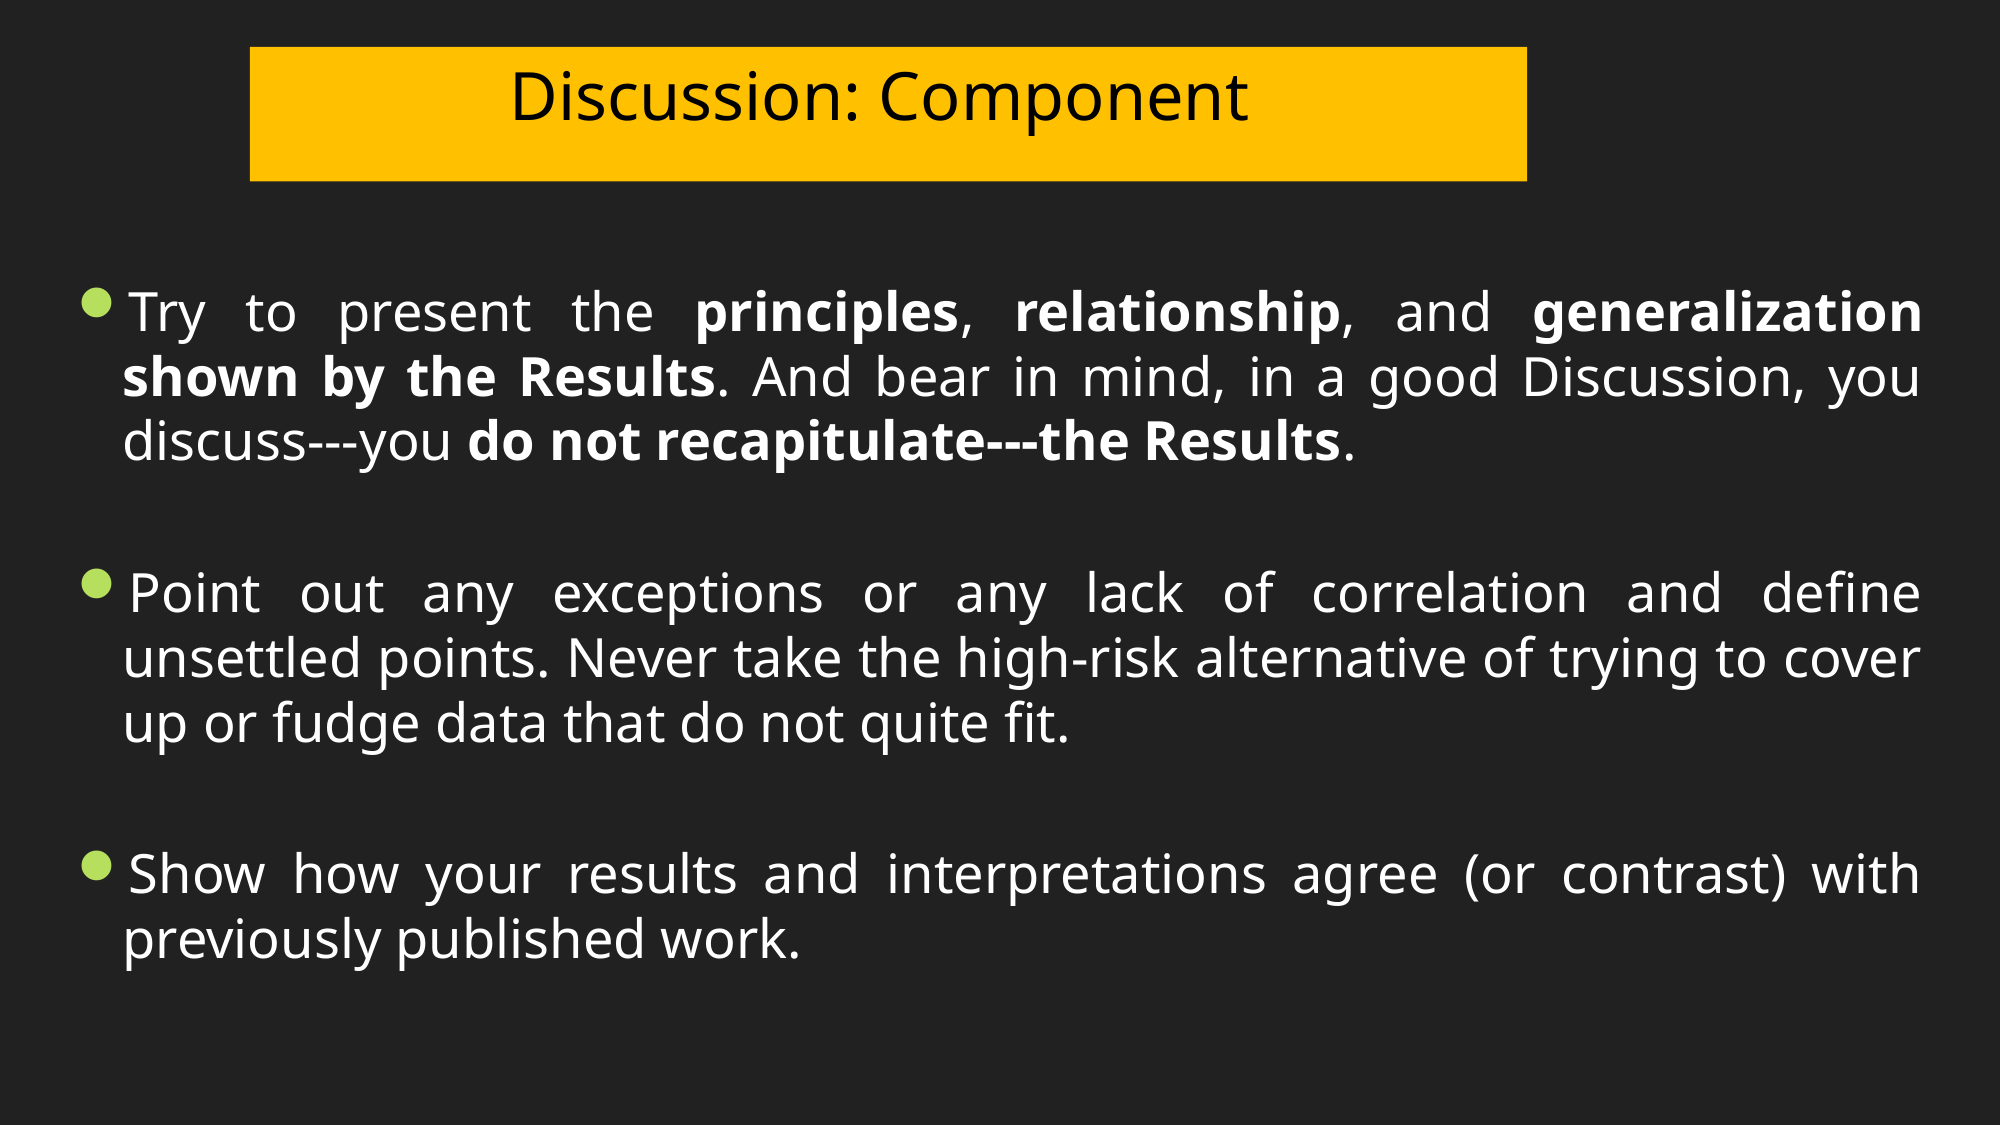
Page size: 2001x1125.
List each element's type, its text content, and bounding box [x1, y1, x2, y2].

text_box Try to present the principles, relationship, and generalization shown by the Results. And bear in mind, in a good Discussion, you discuss---you do not recapitulate---the Results. Point out any exceptions or any lack of correlation and define unsettled points. Never take the high-risk alternative of trying to cover up or fudge data that do not quite fit. Show how your results and interpretations agree (or contrast) with previously published work. [62, 269, 1939, 1069]
text_box Discussion: Component [249, 46, 1528, 182]
